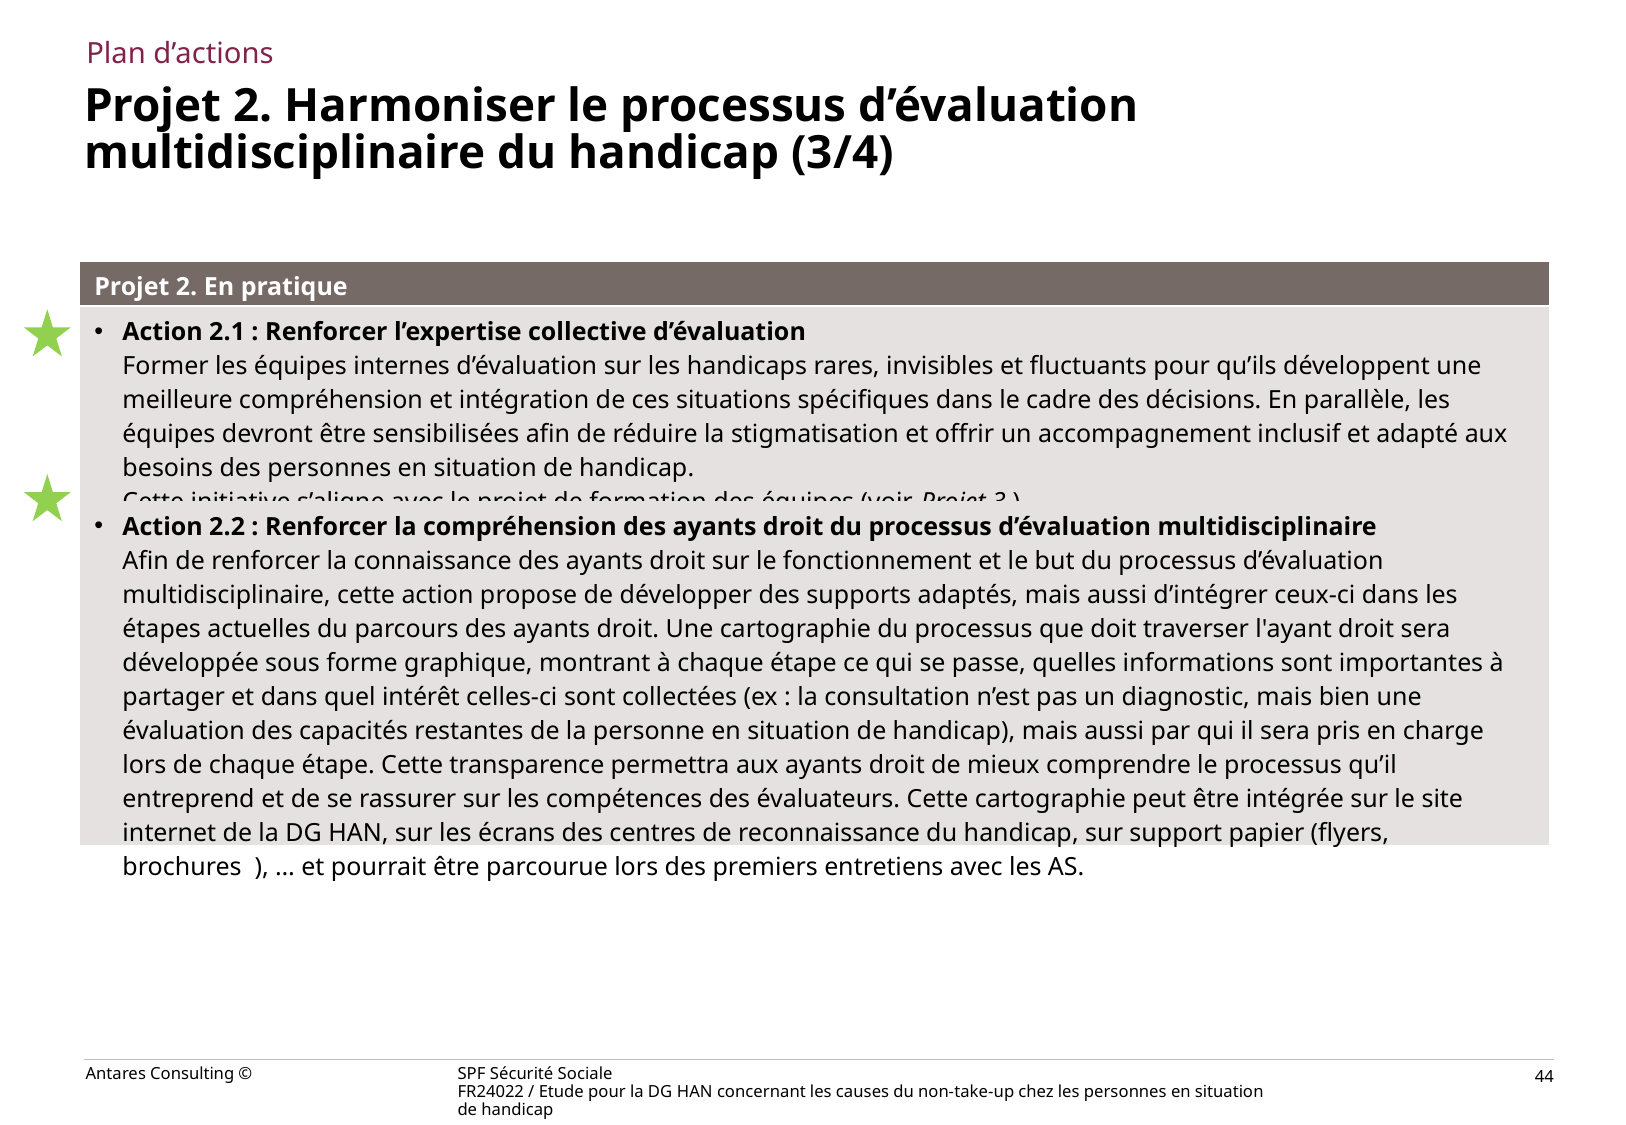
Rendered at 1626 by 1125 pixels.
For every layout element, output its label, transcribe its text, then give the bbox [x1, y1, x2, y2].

table_header Projet 2. En pratique [80, 262, 1549, 305]
text_box Plan d’actions [86, 38, 1522, 70]
table_cell Action 2.1 : Renforcer l’expertise collective d’évaluation Former les équipes internes d’évaluation sur les handicaps rares, invisibles et fluctuants pour qu’ils développent une meilleure compréhension et intégration de ces situations spécifiques dans le cadre des décisions. En parallèle, les équipes devront être sensibilisées afin de réduire la stigmatisation et offrir un accompagnement inclusif et adapté aux besoins des personnes en situation de handicap. Cette initiative s’aligne avec le projet de formation des équipes (voir Projet 3.). [80, 307, 1549, 501]
text_box [23, 474, 71, 522]
table_cell Action 2.2 : Renforcer la compréhension des ayants droit du processus d’évaluation multidisciplinaire Afin de renforcer la connaissance des ayants droit sur le fonctionnement et le but du processus d’évaluation multidisciplinaire, cette action propose de développer des supports adaptés, mais aussi d’intégrer ceux-ci dans les étapes actuelles du parcours des ayants droit. Une cartographie du processus que doit traverser l'ayant droit sera développée sous forme graphique, montrant à chaque étape ce qui se passe, quelles informations sont importantes à partager et dans quel intérêt celles-ci sont collectées (ex : la consultation n’est pas un diagnostic, mais bien une évaluation des capacités restantes de la personne en situation de handicap), mais aussi par qui il sera pris en charge lors de chaque étape. Cette transparence permettra aux ayants droit de mieux comprendre le processus qu’il entreprend et de se rassurer sur les compétences des évaluateurs. Cette cartographie peut être intégrée sur le site internet de la DG HAN, sur les écrans des centres de reconnaissance du handicap, sur support papier (flyers, brochures ), … et pourrait être parcourue lors des premiers entretiens avec les AS. [80, 501, 1549, 845]
title Projet 2. Harmoniser le processus d’évaluation multidisciplinaire du handicap (3/4) [84, 82, 1550, 229]
text_box [23, 309, 71, 357]
